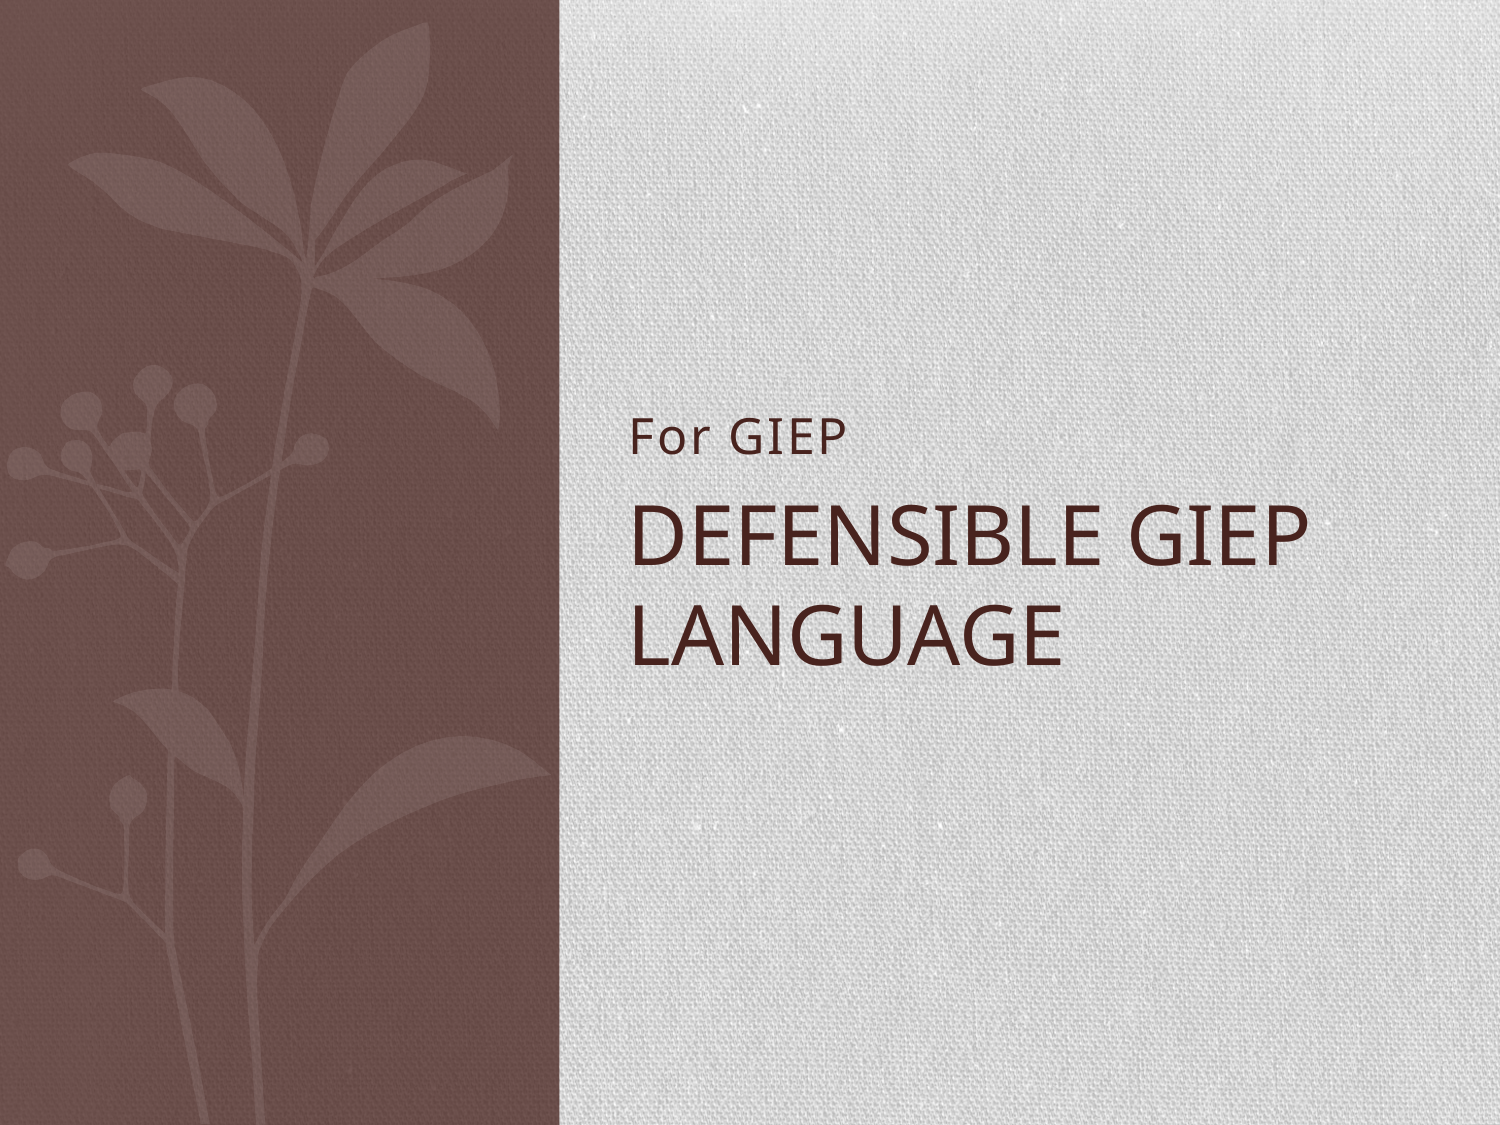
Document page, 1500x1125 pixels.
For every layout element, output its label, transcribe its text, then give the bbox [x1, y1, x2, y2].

subtitle For GIEP [614, 229, 1454, 472]
title Defensible GIEP Language [612, 474, 1454, 913]
